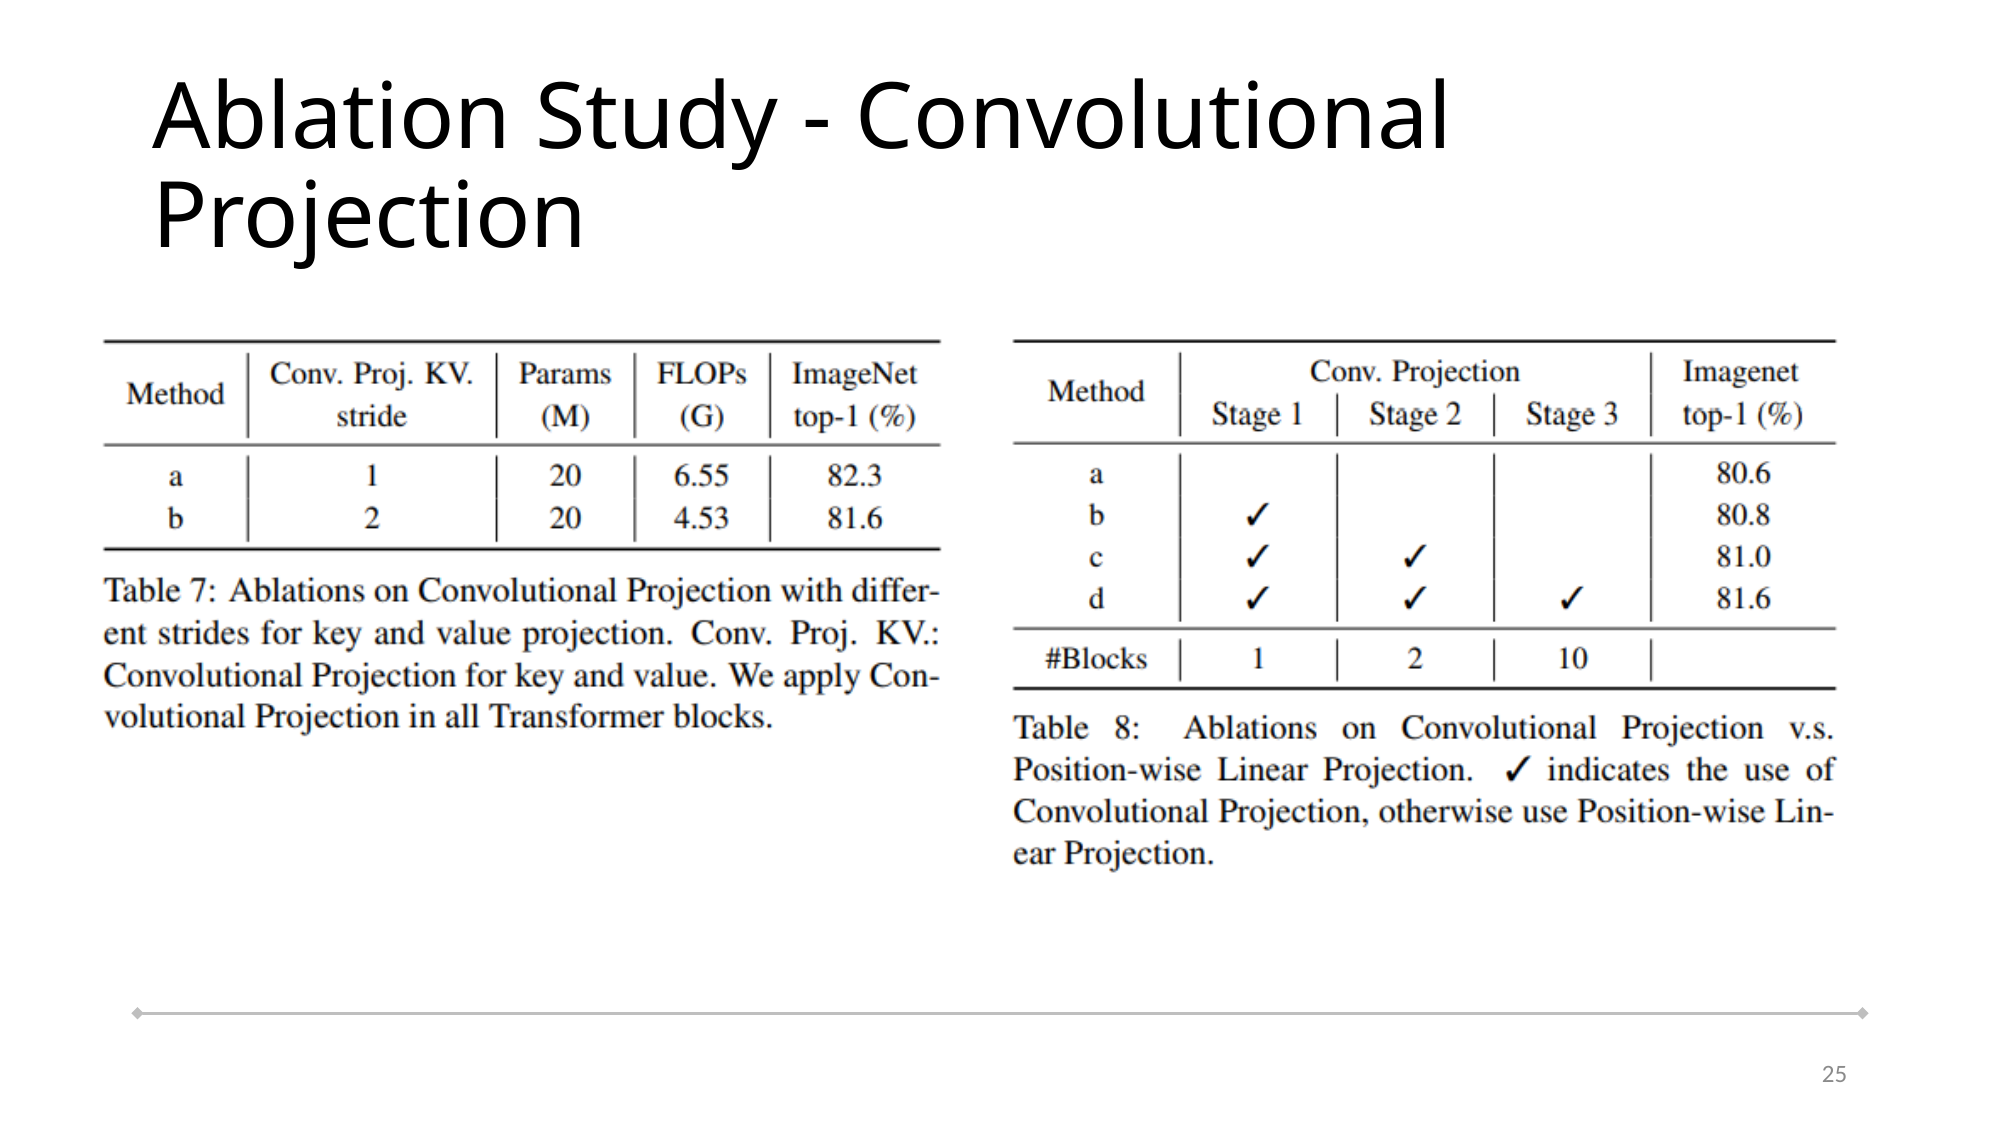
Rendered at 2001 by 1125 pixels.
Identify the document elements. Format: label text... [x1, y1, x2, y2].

title Ablation Study - Convolutional Projection [137, 59, 1863, 278]
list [83, 321, 989, 755]
picture [988, 323, 1894, 891]
slide_number 25 [1412, 1042, 1863, 1103]
